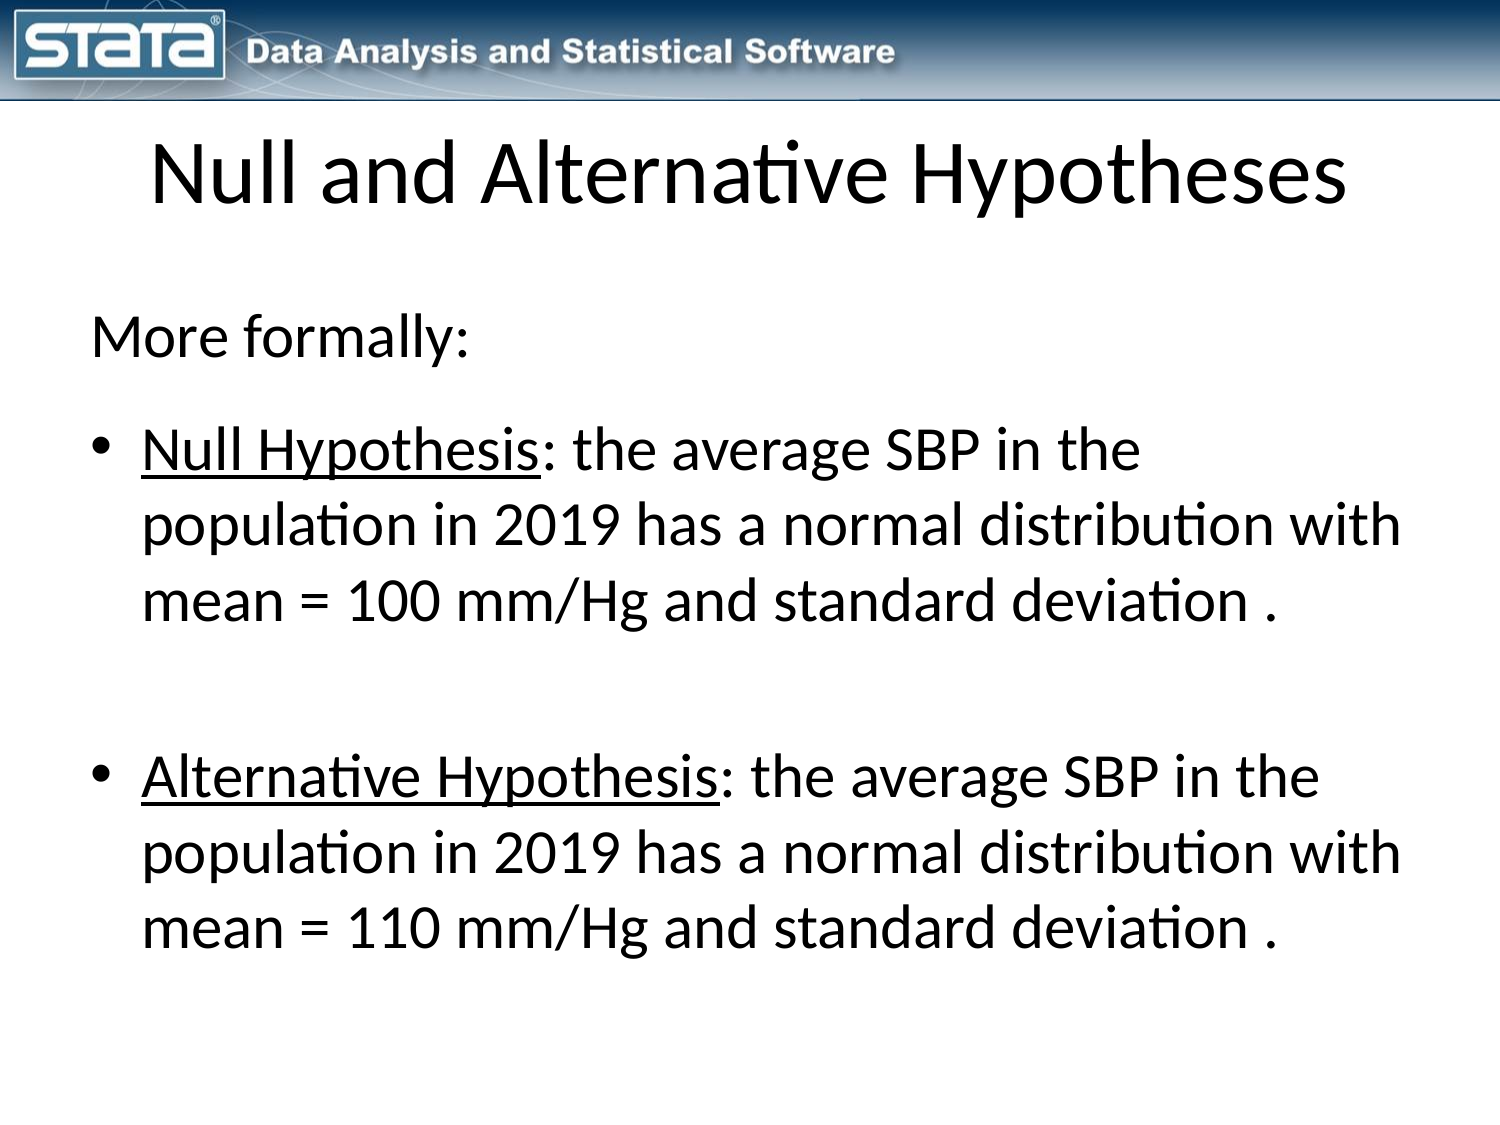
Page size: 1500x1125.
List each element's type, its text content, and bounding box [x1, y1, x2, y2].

title Null and Alternative Hypotheses [75, 109, 1425, 233]
picture [0, 0, 1500, 102]
